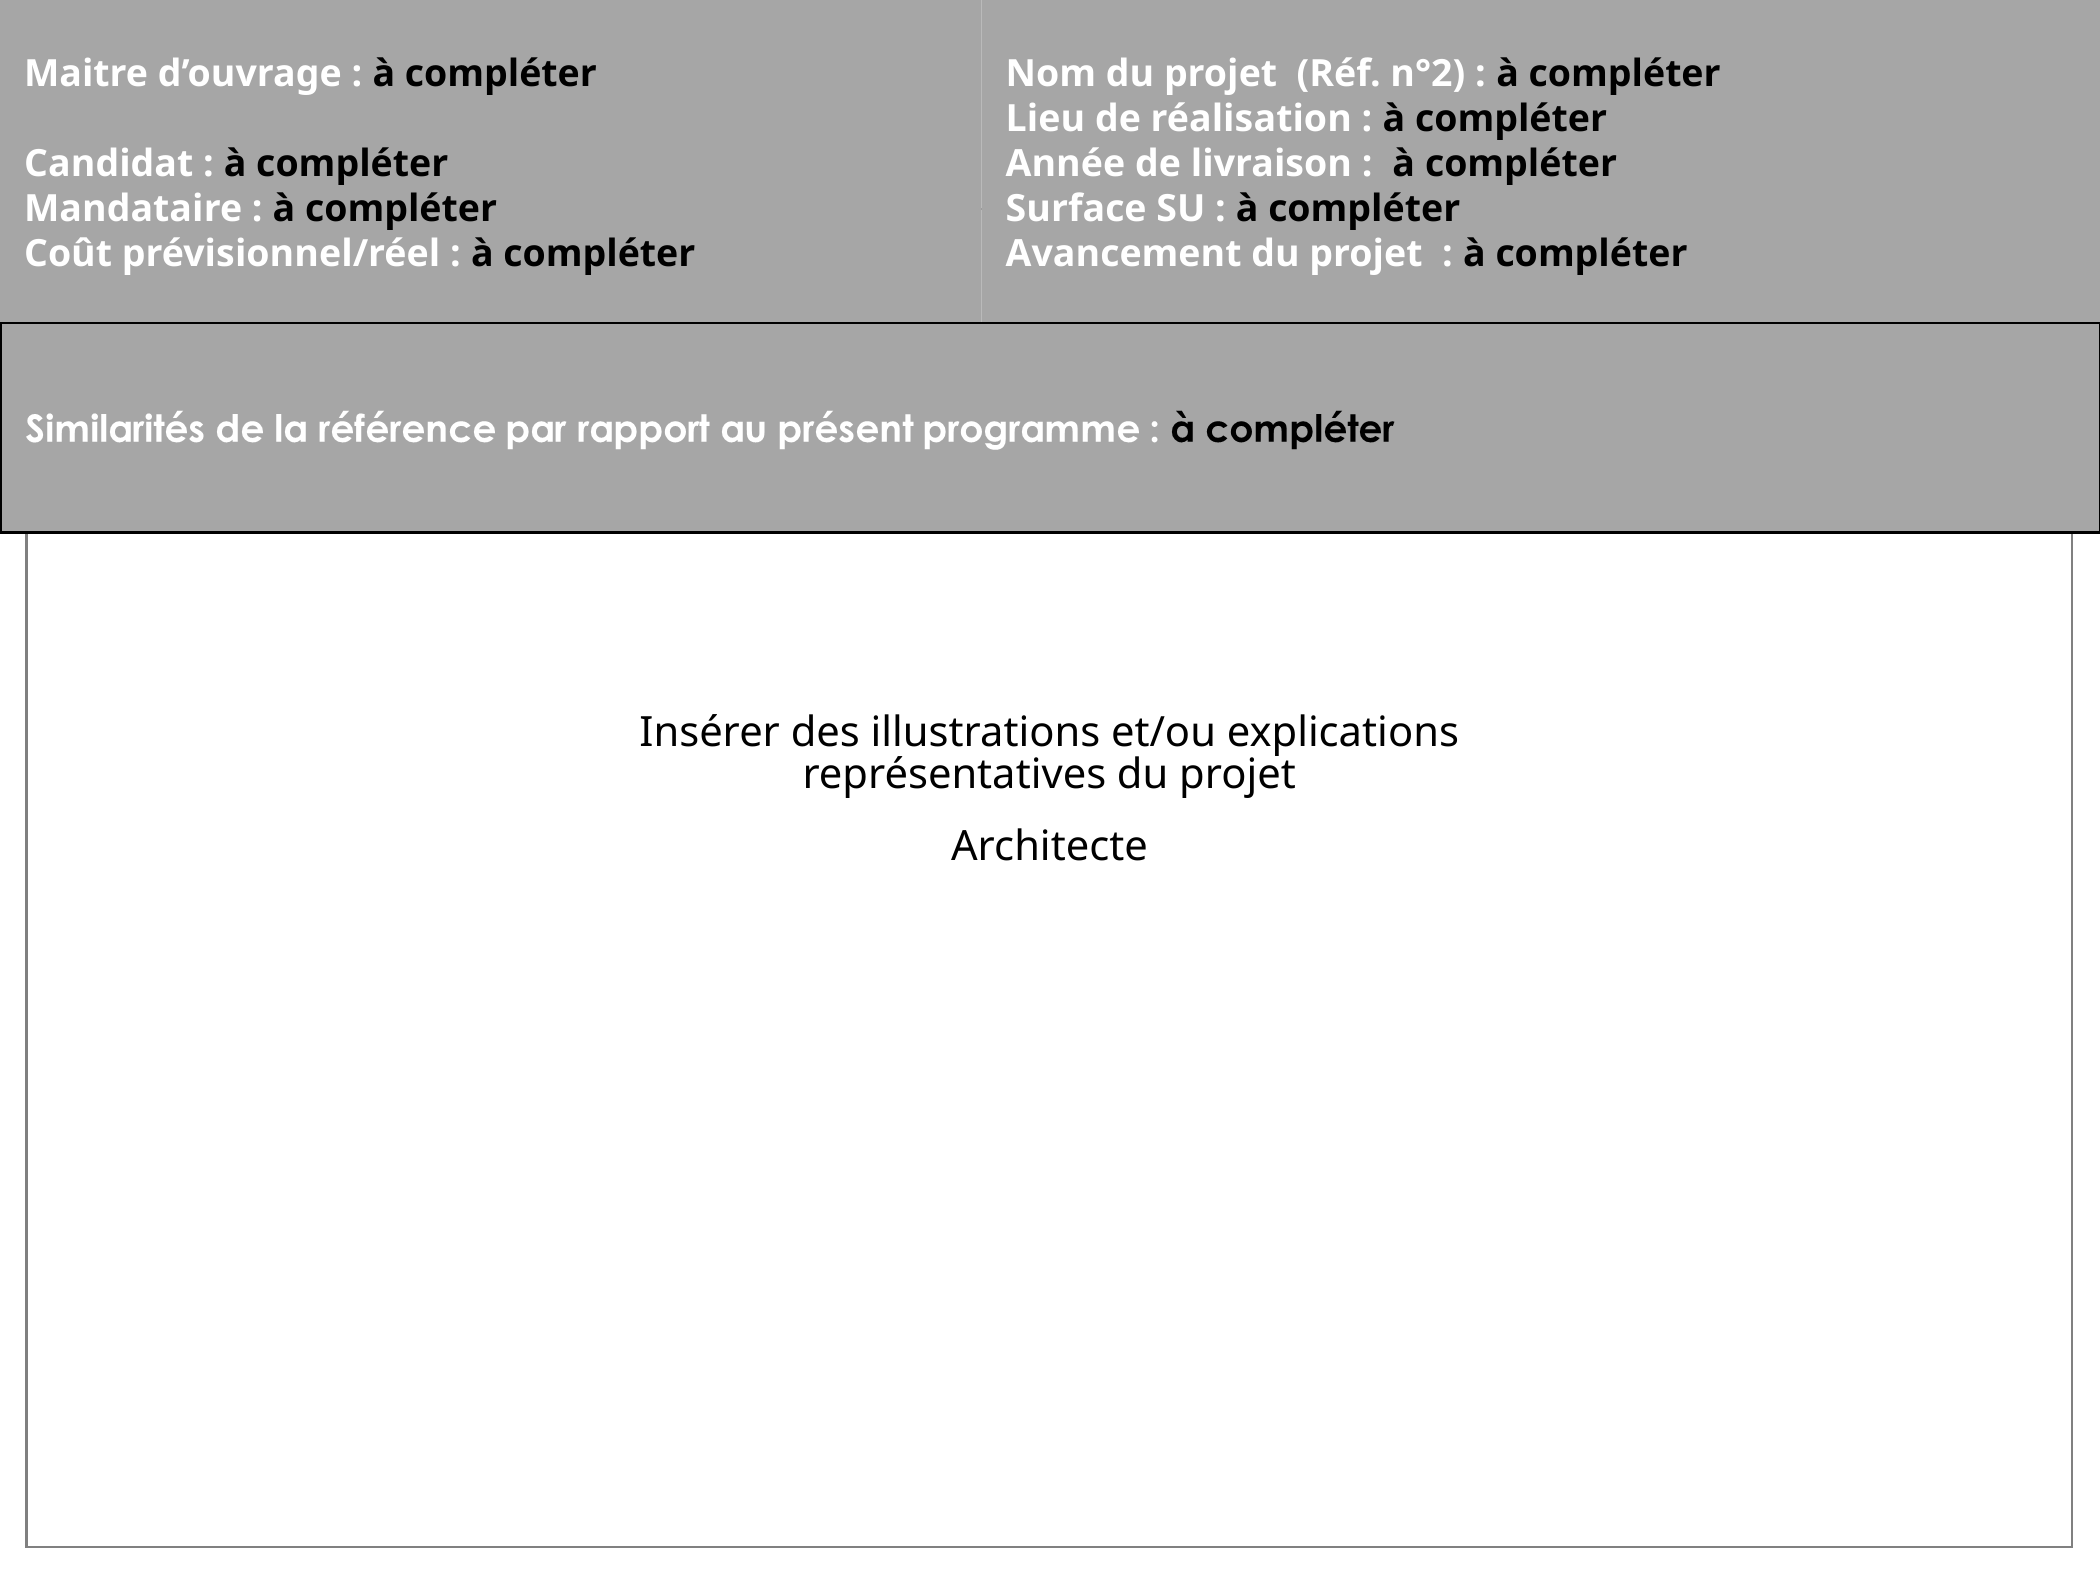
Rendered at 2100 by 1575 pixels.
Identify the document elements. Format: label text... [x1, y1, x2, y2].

text_box Insérer des illustrations et/ou explications représentatives du projet Architecte [521, 704, 1578, 877]
picture [0, 322, 2100, 534]
text_box [25, 534, 2073, 1548]
text_box Nom du projet (Réf. n°2) : à compléter Lieu de réalisation : à compléter Année de livraison : à compléter Surface SU : à compléter Avancement du projet : à compléter [982, 0, 2100, 322]
text_box Maitre d’ouvrage : à compléter Candidat : à compléter Mandataire : à compléter Coût prévisionnel/réel : à compléter [0, 0, 982, 322]
